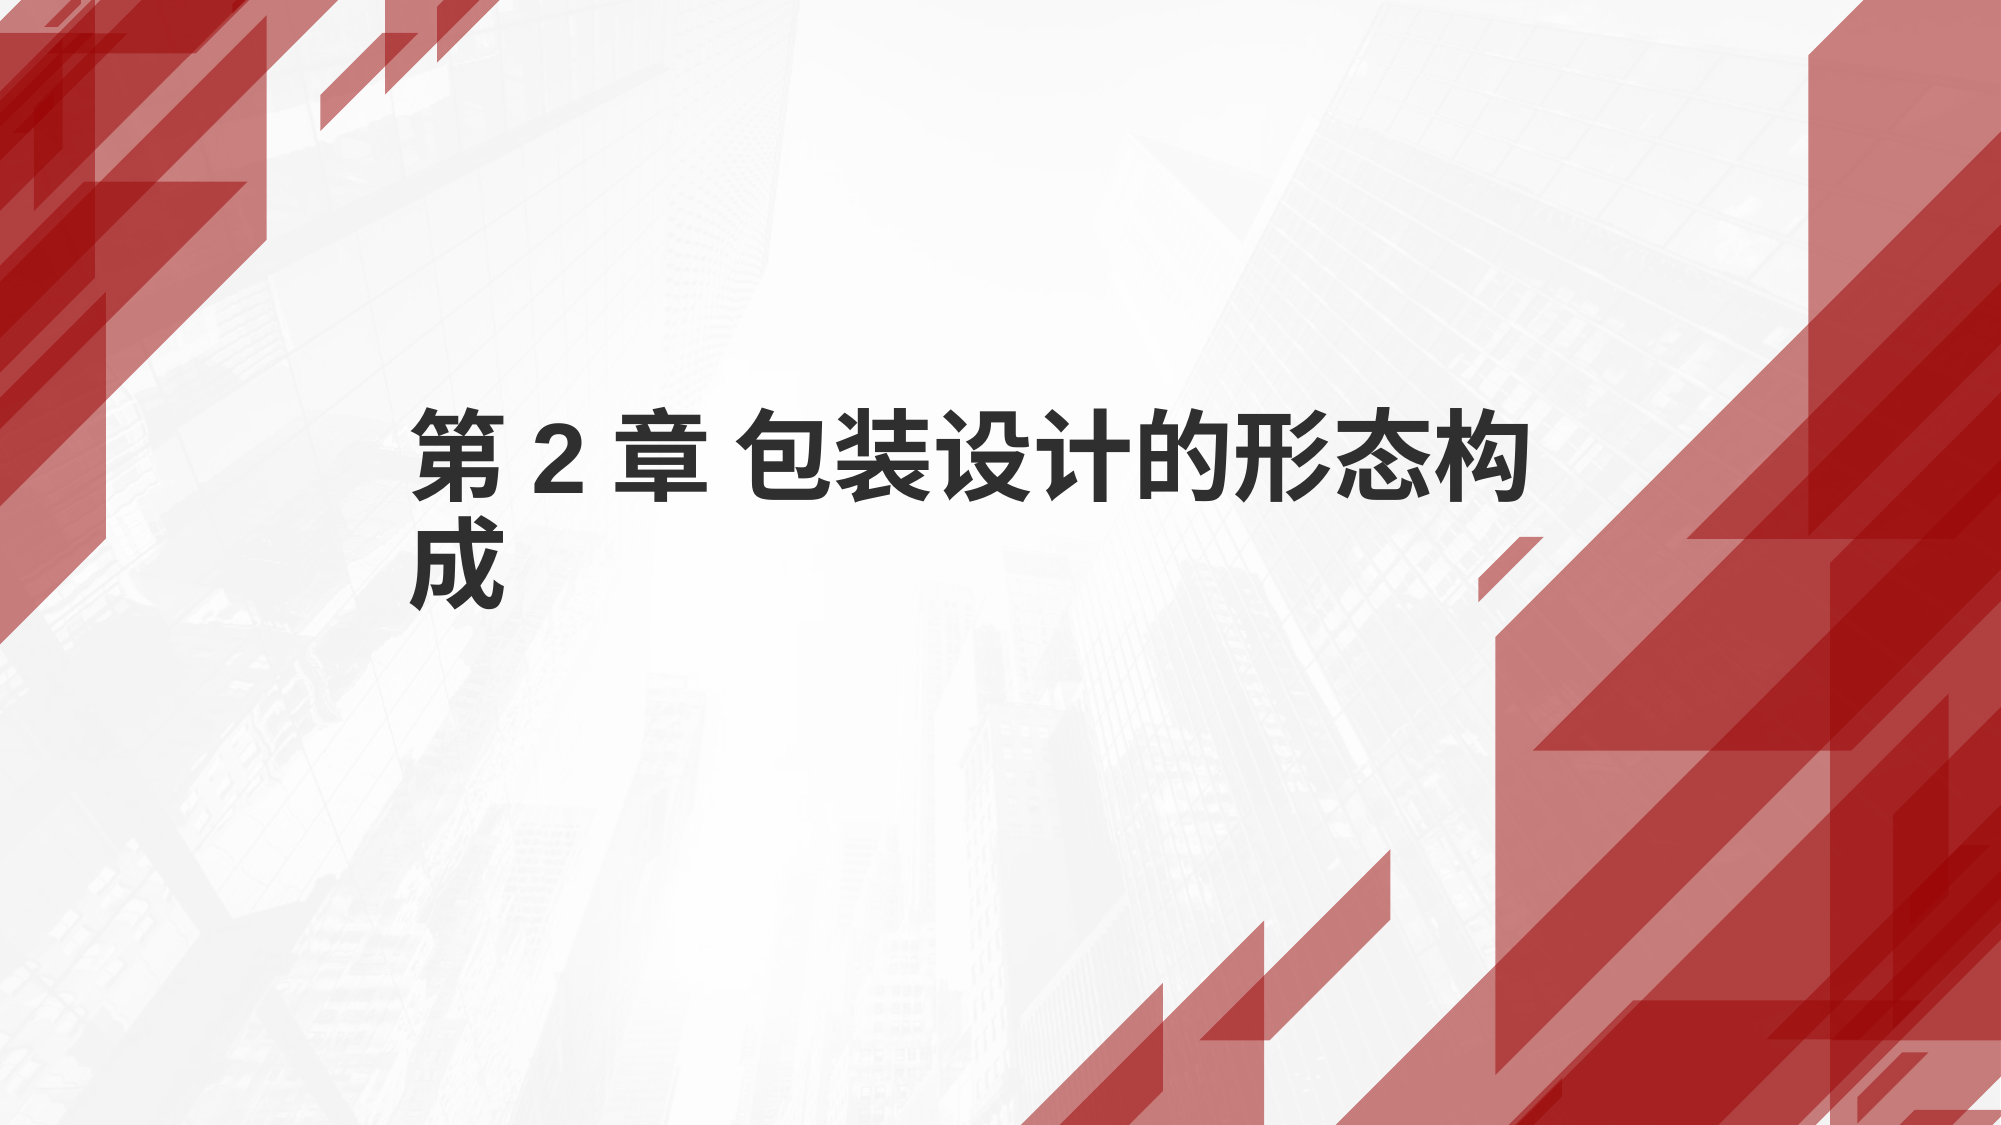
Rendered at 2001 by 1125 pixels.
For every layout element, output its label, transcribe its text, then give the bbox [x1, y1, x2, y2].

title 第2章 包装设计的形态构成 [392, 494, 1608, 631]
